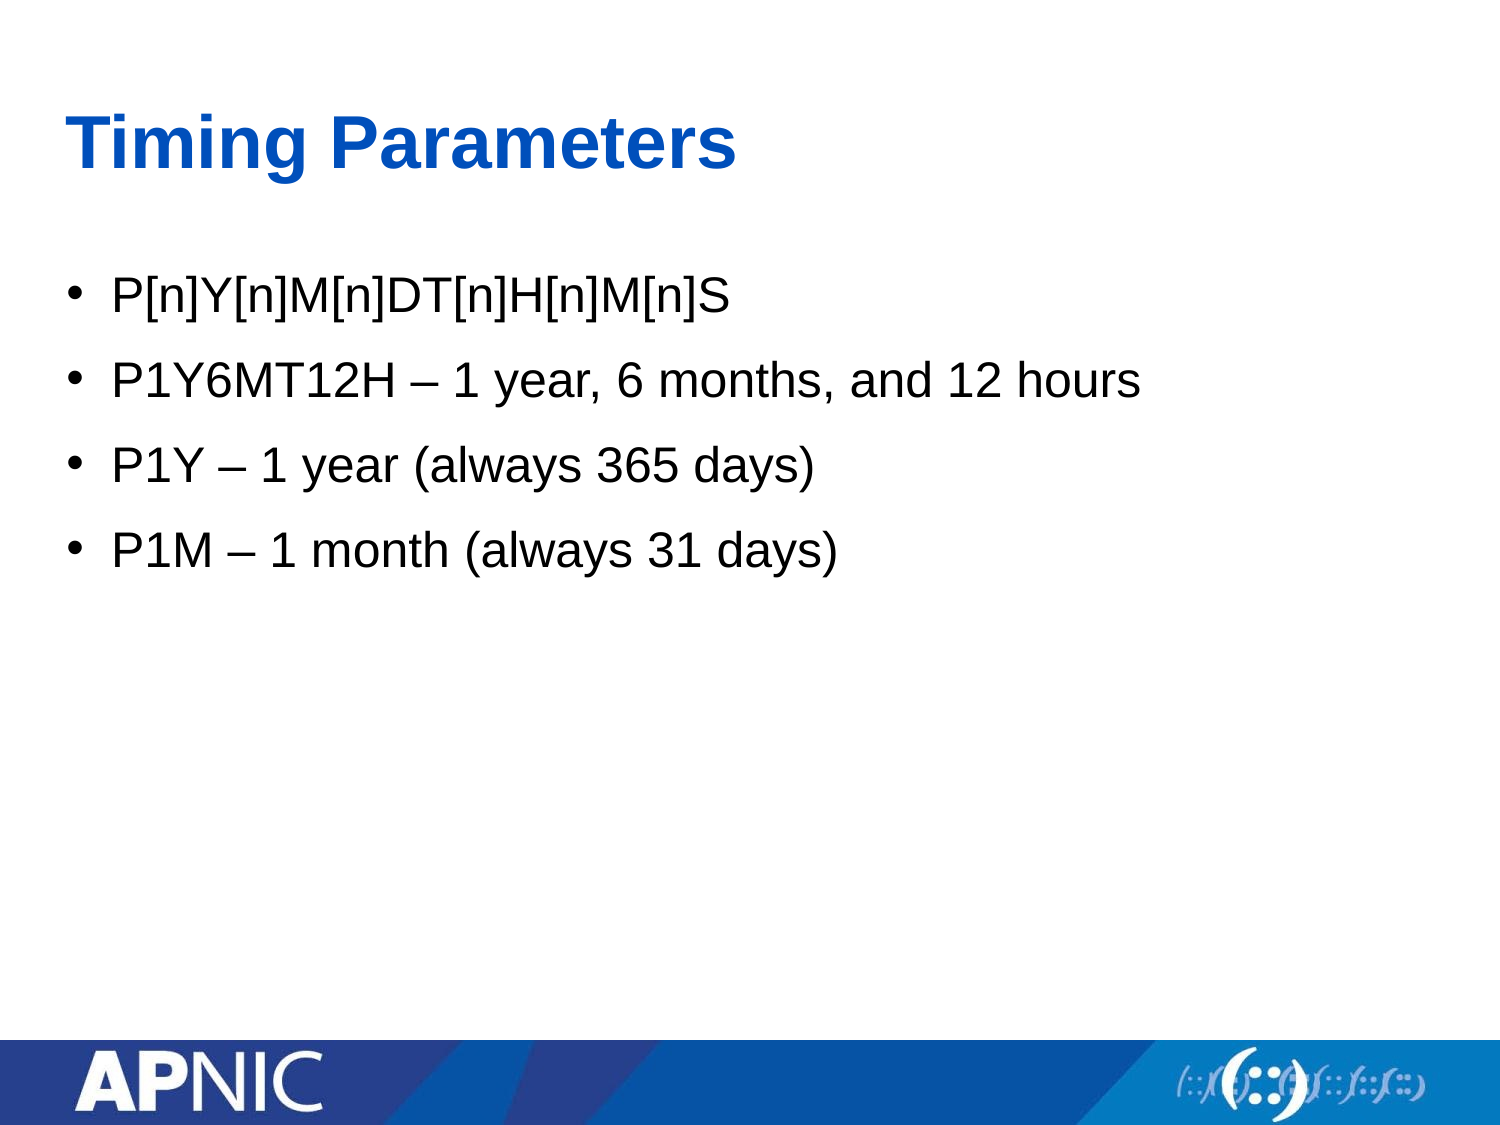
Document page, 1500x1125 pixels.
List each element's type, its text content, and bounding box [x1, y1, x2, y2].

list P[n]Y[n]M[n]DT[n]H[n]M[n]S P1Y6MT12H – 1 year, 6 months, and 12 hours P1Y – 1 year (always 365 days) P1M – 1 month (always 31 days) [66, 262, 1437, 1012]
title Timing Parameters [64, 45, 1436, 233]
picture [0, 1040, 1500, 1125]
